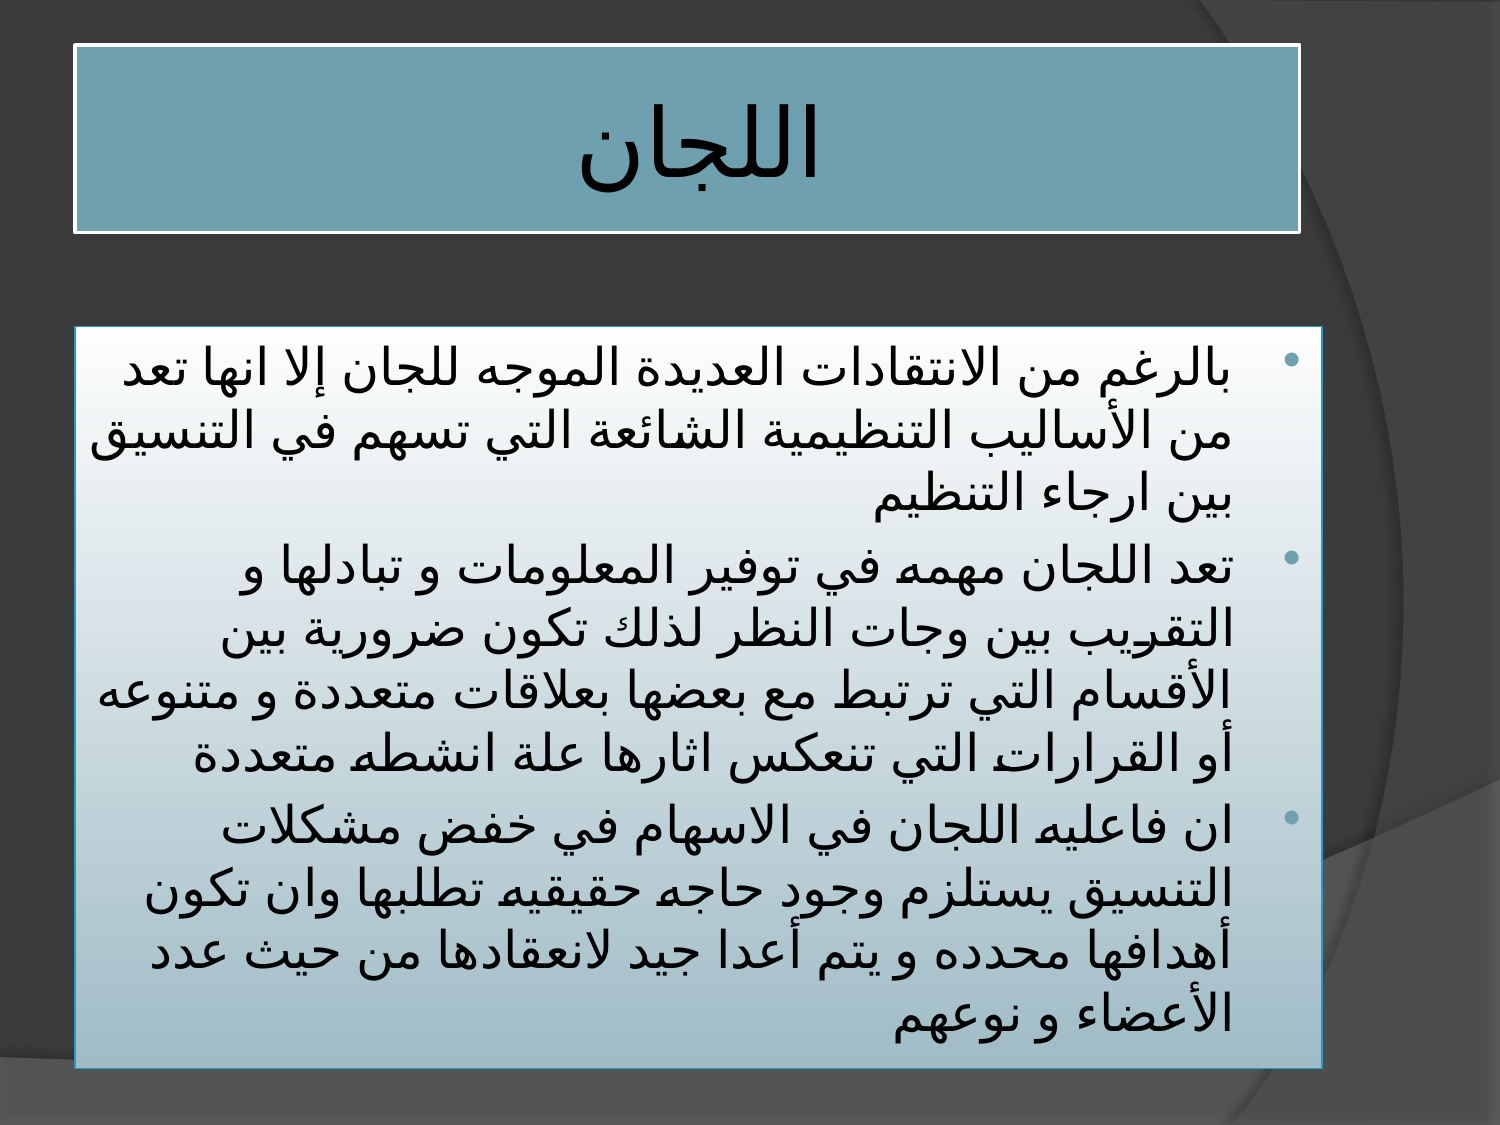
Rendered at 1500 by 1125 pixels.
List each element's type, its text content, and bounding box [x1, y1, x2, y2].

title اللجان [73, 43, 1301, 234]
list بالرغم من الانتقادات العديدة الموجه للجان إلا انها تعد من الأساليب التنظيمية الشائعة التي تسهم في التنسيق بين ارجاء التنظيم تعد اللجان مهمه في توفير المعلومات و تبادلها و التقريب بين وجات النظر لذلك تكون ضرورية بين الأقسام التي ترتبط مع بعضها بعلاقات متعددة و متنوعه أو القرارات التي تنعكس اثارها علة انشطه متعددة ان فاعليه اللجان في الاسهام في خفض مشكلات التنسيق يستلزم وجود حاجه حقيقيه تطلبها وان تكون أهدافها محدده و يتم أعدا جيد لانعقادها من حيث عدد الأعضاء و نوعهم [74, 326, 1323, 1069]
